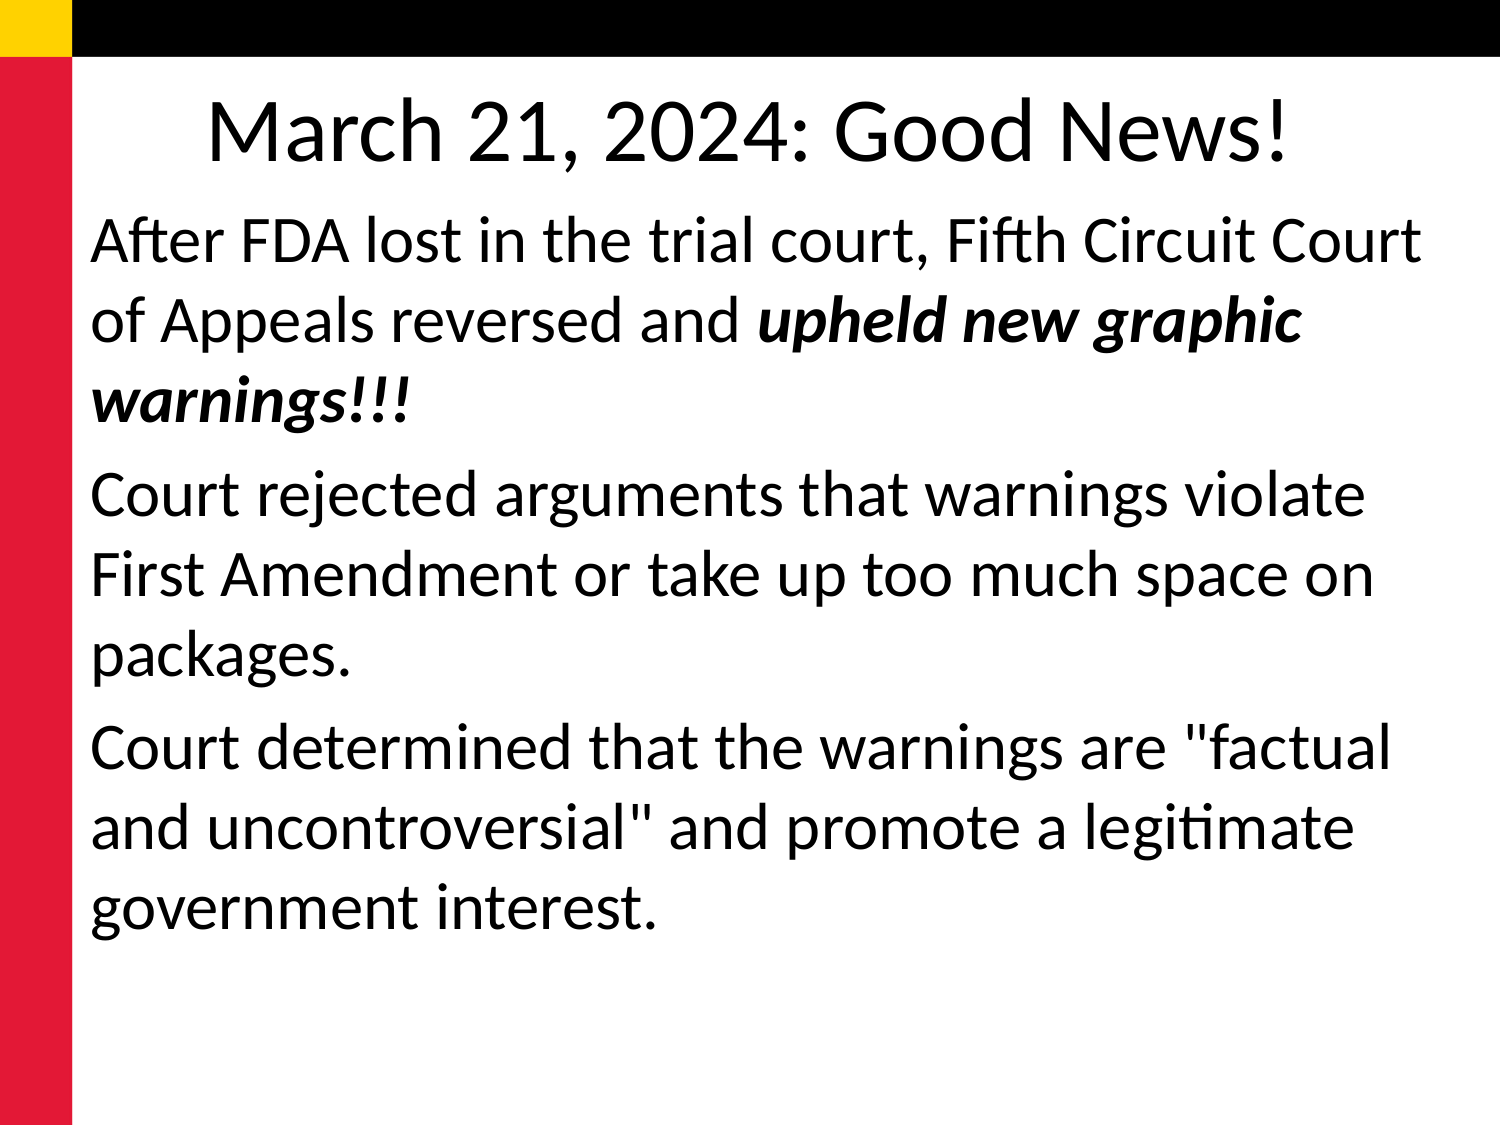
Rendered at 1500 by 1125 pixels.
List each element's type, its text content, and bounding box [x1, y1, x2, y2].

picture [0, 0, 1500, 1125]
title March 21, 2024: Good News! [75, 14, 1425, 188]
list After FDA lost in the trial court, Fifth Circuit Court of Appeals reversed and upheld new graphic warnings!!! Court rejected arguments that warnings violate First Amendment or take up too much space on packages. Court determined that the warnings are "factual and uncontroversial" and promote a legitimate government interest. [75, 188, 1463, 1005]
